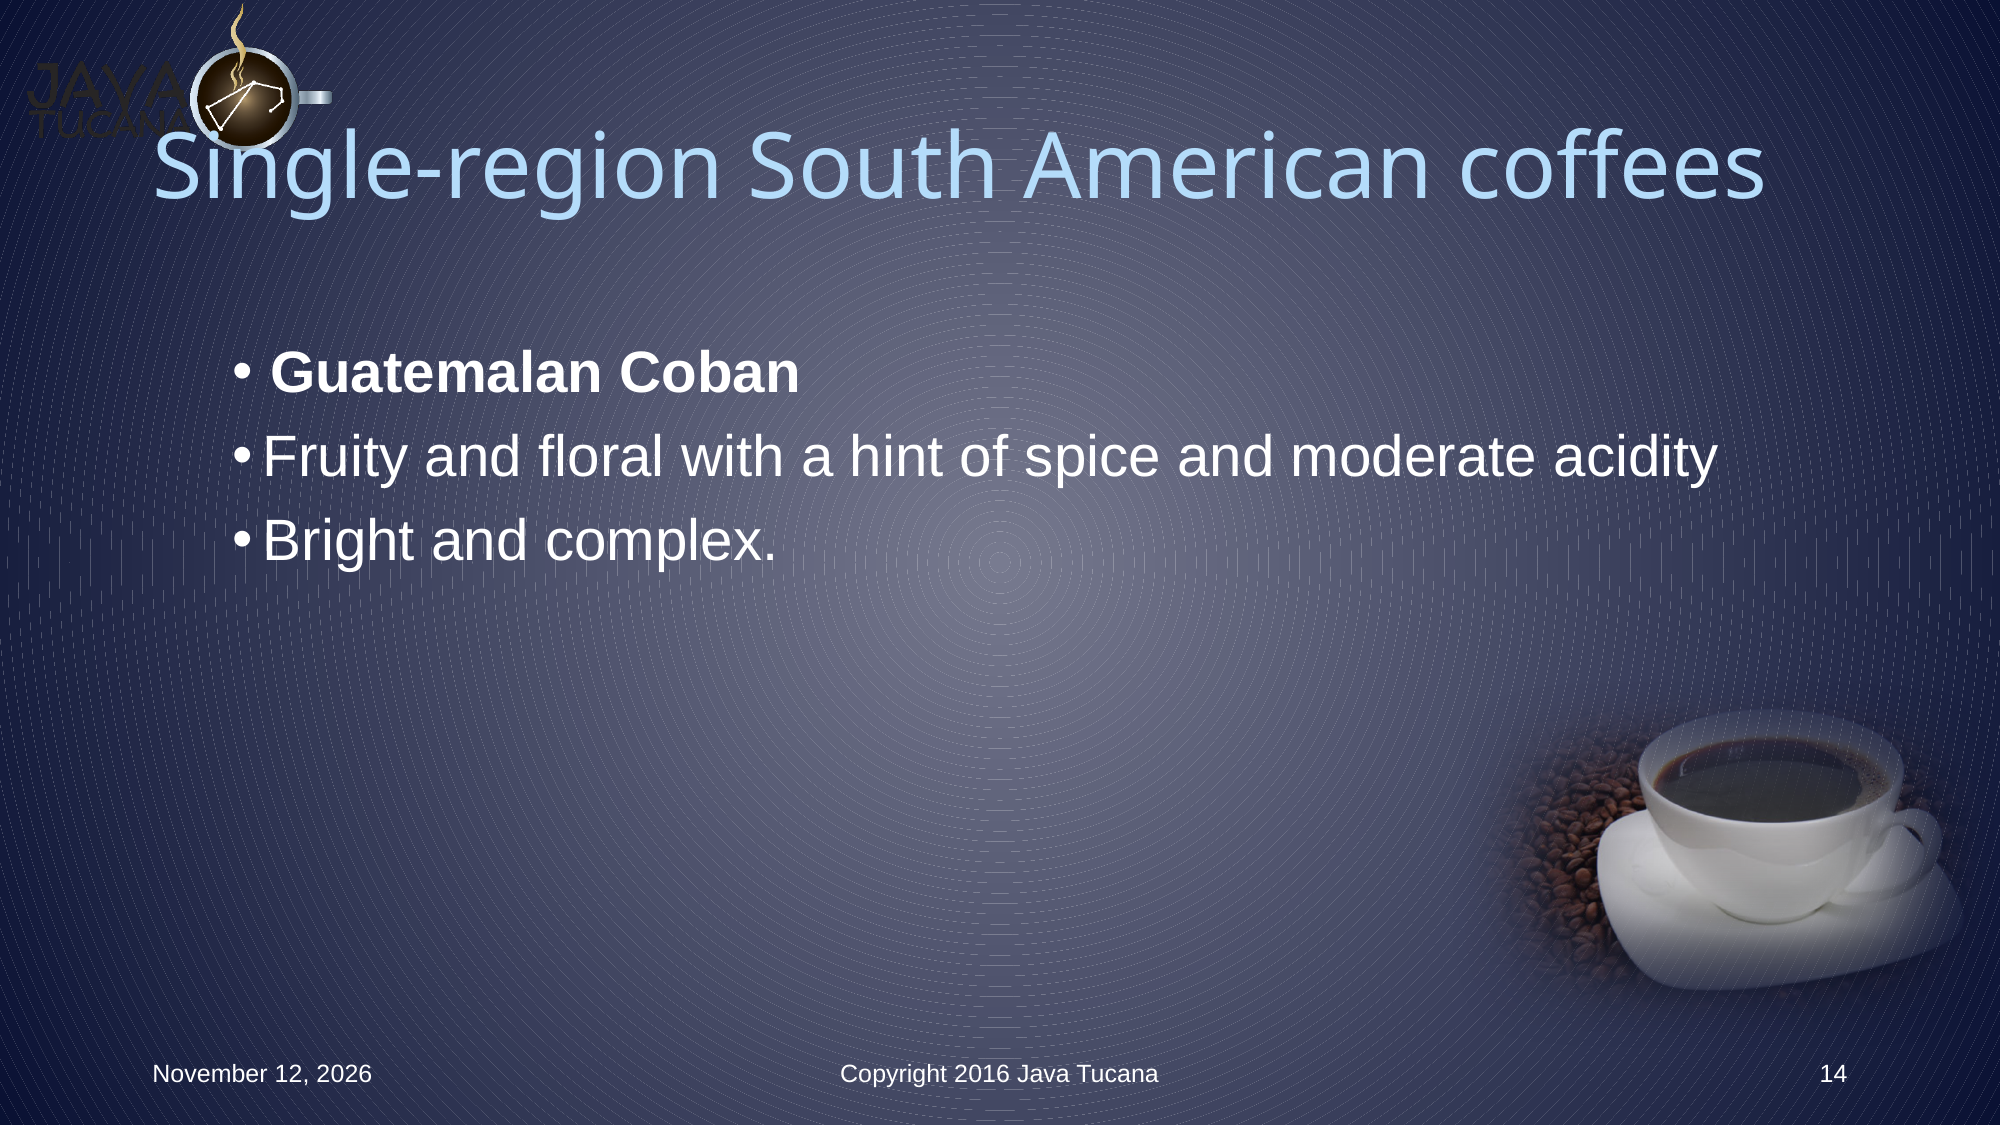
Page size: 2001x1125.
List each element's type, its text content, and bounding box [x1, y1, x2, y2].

title Single-region South American coffees [137, 59, 1863, 278]
picture [1793, 776, 1906, 946]
list Guatemalan Coban Fruity and floral with a hint of spice and moderate acidity Bright and complex. [217, 334, 1793, 995]
picture [13, 0, 341, 159]
slide_number 14 [1412, 1042, 1863, 1103]
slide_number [137, 1042, 588, 1103]
footer Copyright 2016 Java Tucana [662, 1042, 1338, 1103]
